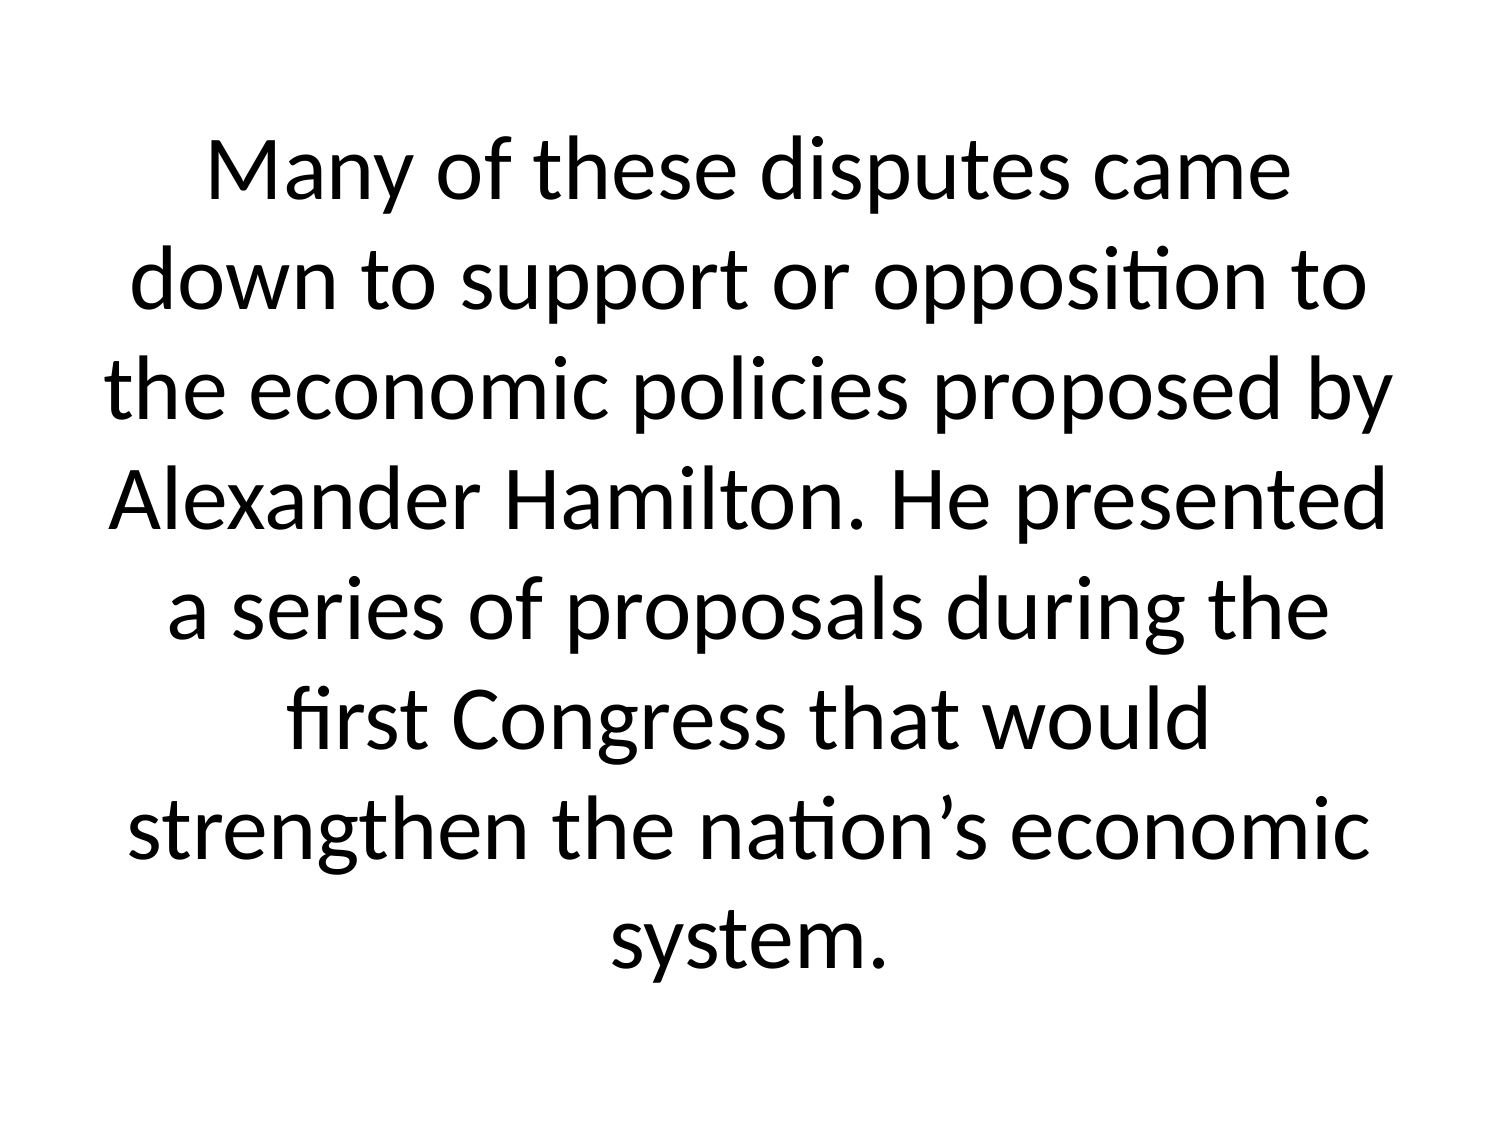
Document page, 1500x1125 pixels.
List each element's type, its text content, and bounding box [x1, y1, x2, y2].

title Many of these disputes came down to support or opposition to the economic policies proposed by Alexander Hamilton. He presented a series of proposals during the first Congress that would strengthen the nation’s economic system. [74, 44, 1426, 1051]
